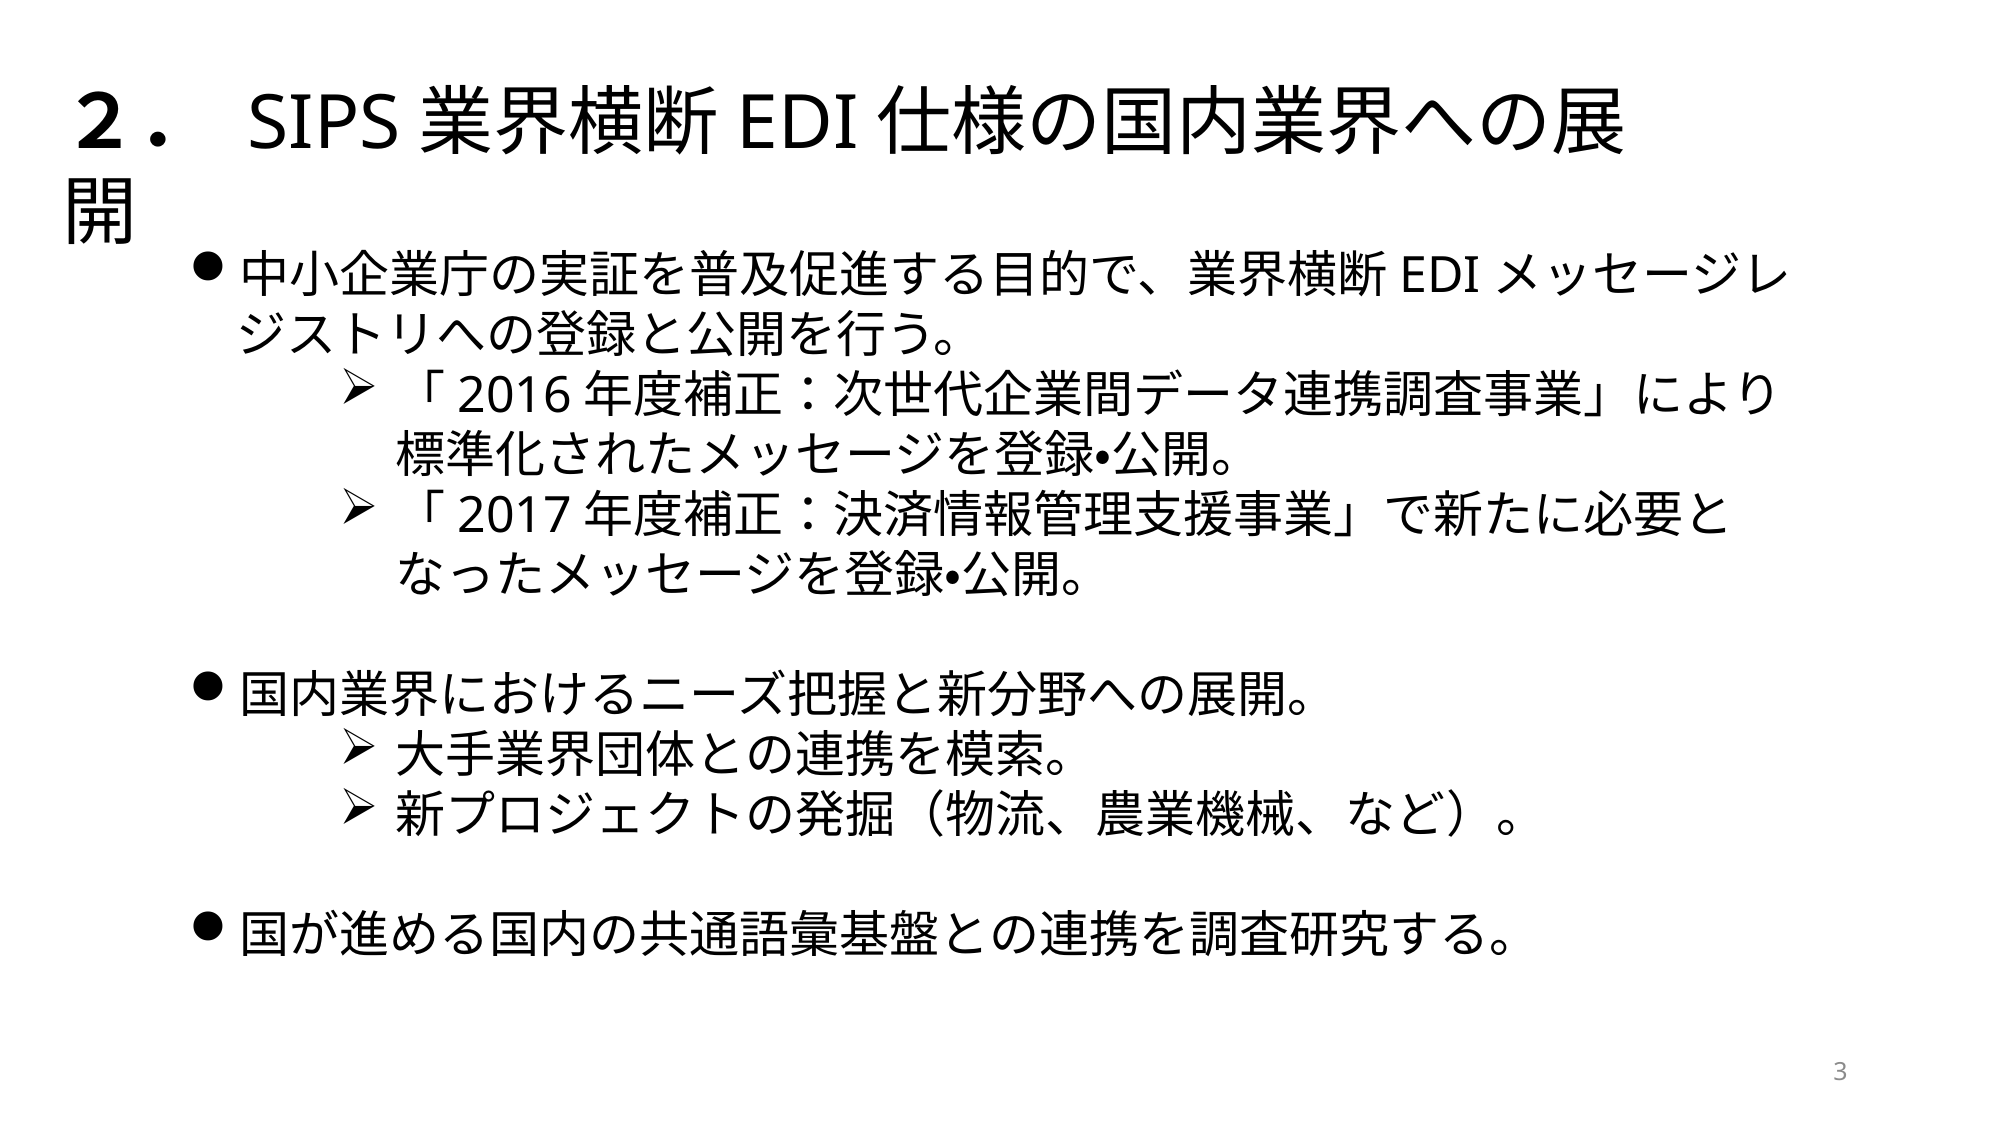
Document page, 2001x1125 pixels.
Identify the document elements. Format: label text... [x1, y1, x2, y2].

text_box ２． SIPS業界横断EDI仕様の国内業界への展開 [47, 65, 1709, 261]
slide_number 3 [1412, 1042, 1863, 1103]
text_box 中小企業庁の実証を普及促進する目的で、業界横断EDIメッセージレジストリへの登録と公開を行う。 「2016年度補正：次世代企業間データ連携調査事業」により標準化されたメッセージを登録・公開。 「2017年度補正：決済情報管理支援事業」で新たに必要となったメッセージを登録・公開。 国内業界におけるニーズ把握と新分野への展開。 大手業界団体との連携を模索。 新プロジェクトの発掘（物流、農業機械、など）。 国が進める国内の共通語彙基盤との連携を調査研究する。 [174, 235, 1822, 970]
